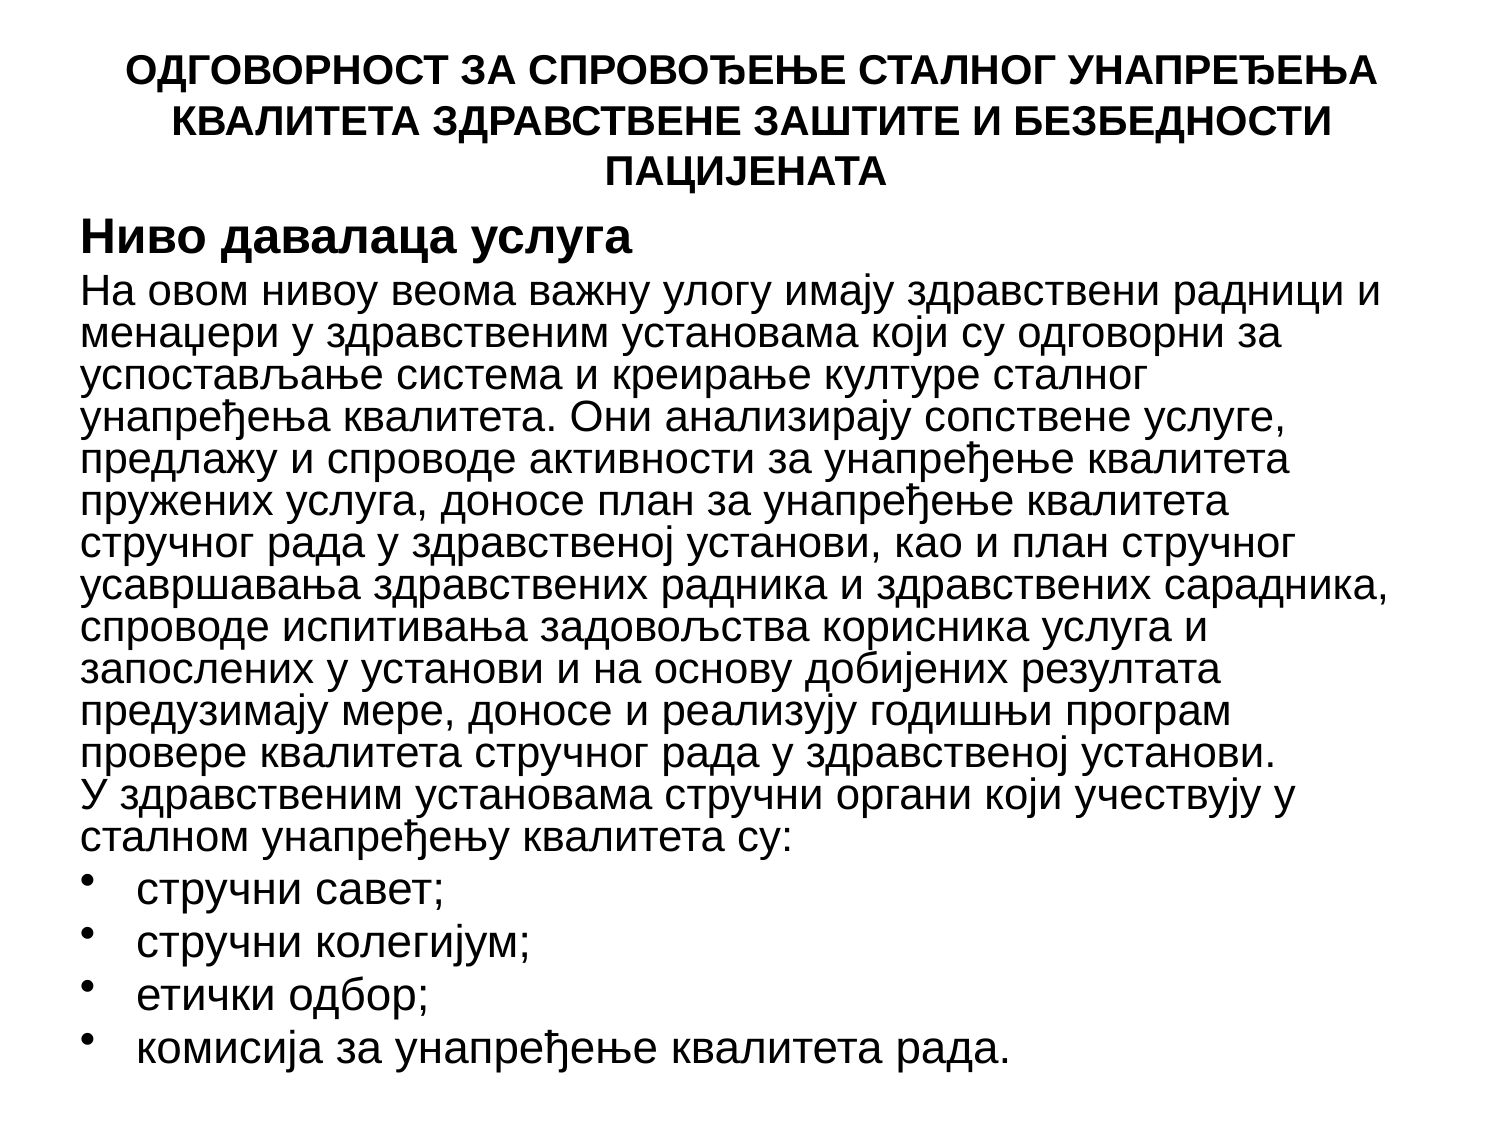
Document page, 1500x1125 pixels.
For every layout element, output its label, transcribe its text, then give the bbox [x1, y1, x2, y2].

list Ниво давалаца услуга На овом нивоу веома важну улогу имају здравствени радници и менаџери у здравственим установама који су одговорни за успостављање система и креирање културе сталног унапређења квалитета. Они анализирају сопствене услуге, предлажу и спроводе активности за унапређење квалитета пружених услуга, доносе план за унапређење квалитета стручног рада у здравственој установи, као и план стручног усавршавања здравствених радника и здравствених сарадника, спроводе испитивања задовољства корисника услуга и запослених у установи и на основу добијених резултата предузимају мере, доносе и реализују годишњи програм провере квалитета стручног рада у здравственој установи. У здравственим установама стручни органи који учествују у сталном унапређењу квалитета су: стручни савет; стручни колегијум; етички одбор; комисија за унапређење квалитета рада. [64, 208, 1415, 1071]
title ОДГОВОРНОСТ ЗА СПРОВОЂЕЊЕ СТАЛНОГ УНАПРЕЂЕЊА КВАЛИТЕТА ЗДРАВСТВЕНЕ ЗАШТИТЕ И БЕЗБЕДНОСТИ ПАЦИЈЕНАТА [76, 42, 1427, 194]
